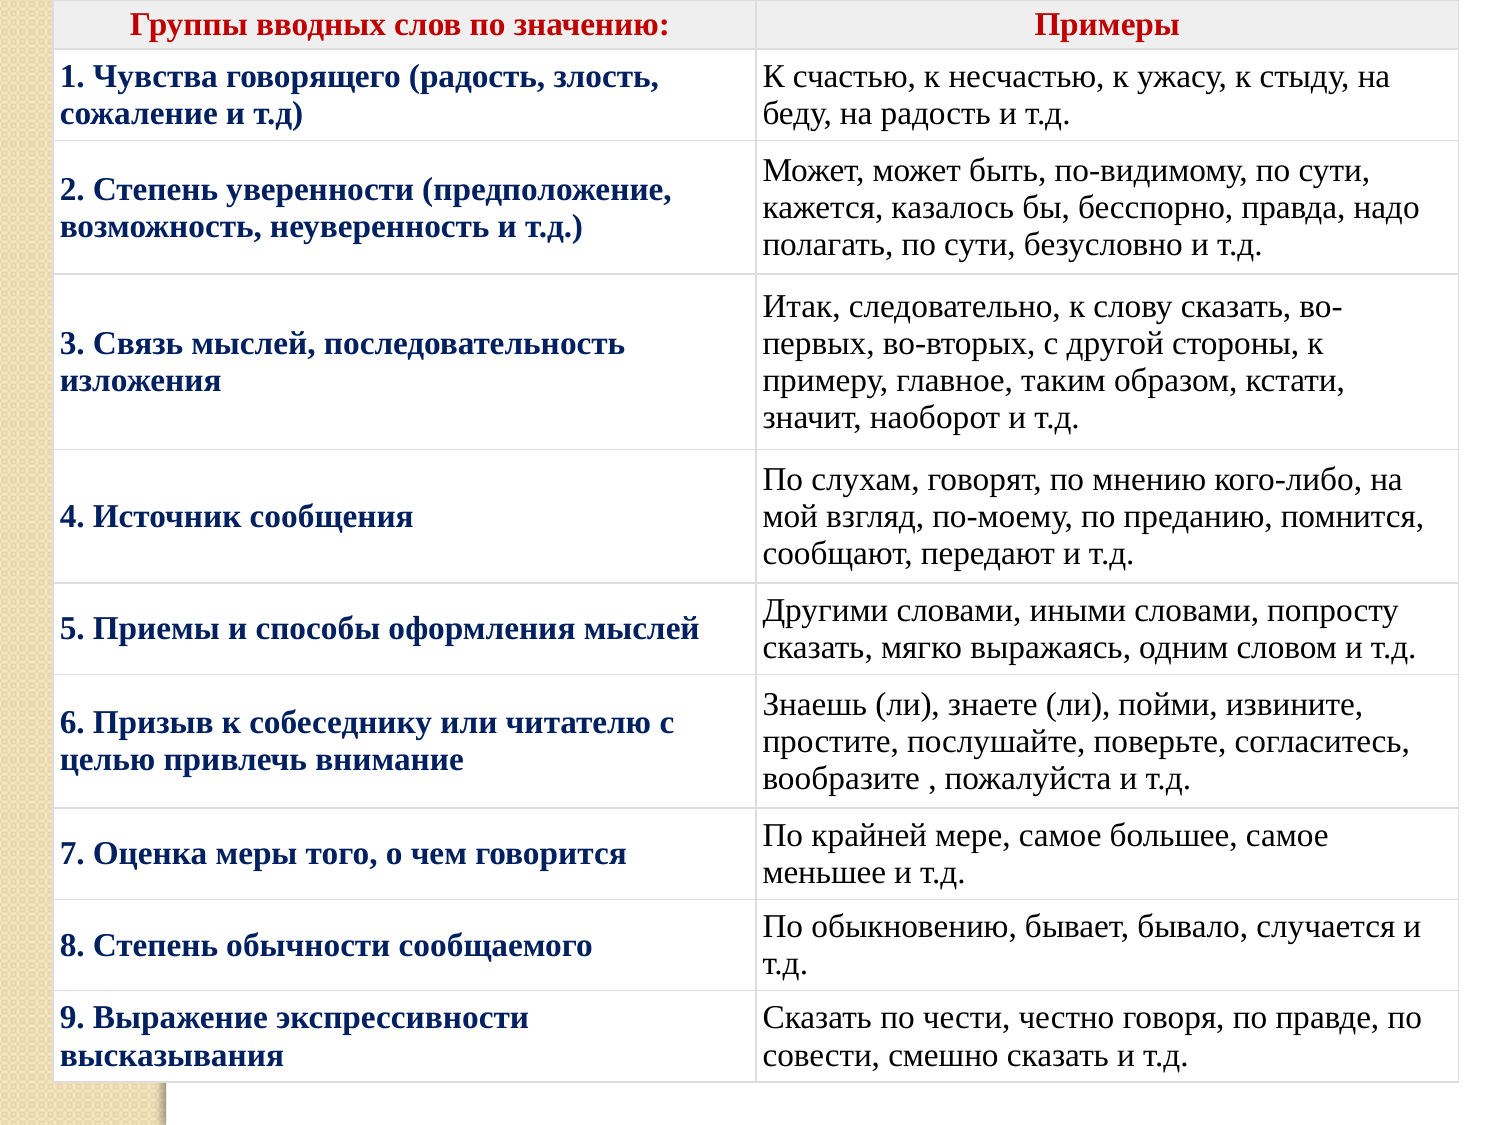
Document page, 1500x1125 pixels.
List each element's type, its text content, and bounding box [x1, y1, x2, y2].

table_header Группы вводных слов по значению: [54, 1, 755, 48]
table_cell 5. Приемы и способы оформления мыслей [54, 584, 755, 674]
table_cell 6. Призыв к собеседнику или читателю с целью привлечь внимание [54, 675, 755, 807]
table_cell К счастью, к несчастью, к ужасу, к стыду, на беду, на радость и т.д. [757, 50, 1458, 140]
table_cell 2. Степень уверенности (предположение, возможность, неуверенность и т.д.) [54, 141, 755, 273]
table_cell По слухам, говорят, по мнению кого-либо, на мой взгляд, по-моему, по преданию, помнится, сообщают, передают и т.д. [757, 450, 1458, 582]
table_cell Может, может быть, по-видимому, по сути, кажется, казалось бы, бесспорно, правда, надо полагать, по сути, безусловно и т.д. [757, 141, 1458, 273]
table_cell 4. Источник сообщения [54, 450, 755, 582]
table_cell Итак, следовательно, к слову сказать, во-первых, во-вторых, с другой стороны, к примеру, главное, таким образом, кстати, значит, наоборот и т.д. [757, 275, 1458, 449]
table_cell 9. Выражение экспрессивности высказывания [54, 991, 755, 1081]
table_cell Другими словами, иными словами, попросту сказать, мягко выражаясь, одним словом и т.д. [757, 584, 1458, 674]
table_cell По обыкновению, бывает, бывало, случается и т.д. [757, 900, 1458, 990]
table_cell Сказать по чести, честно говоря, по правде, по совести, смешно сказать и т.д. [757, 991, 1458, 1081]
table_cell 1. Чувства говорящего (радость, злость, сожаление и т.д) [54, 50, 755, 140]
table_cell По крайней мере, самое большее, самое меньшее и т.д. [757, 809, 1458, 899]
table_cell 8. Степень обычности сообщаемого [54, 900, 755, 990]
table_cell Знаешь (ли), знаете (ли), пойми, извините, простите, послушайте, поверьте, согласитесь, вообразите , пожалуйста и т.д. [757, 675, 1458, 807]
table_header Примеры [757, 1, 1458, 48]
table_cell 3. Связь мыслей, последовательность изложения [54, 275, 755, 449]
table_cell 7. Оценка меры того, о чем говорится [54, 809, 755, 899]
